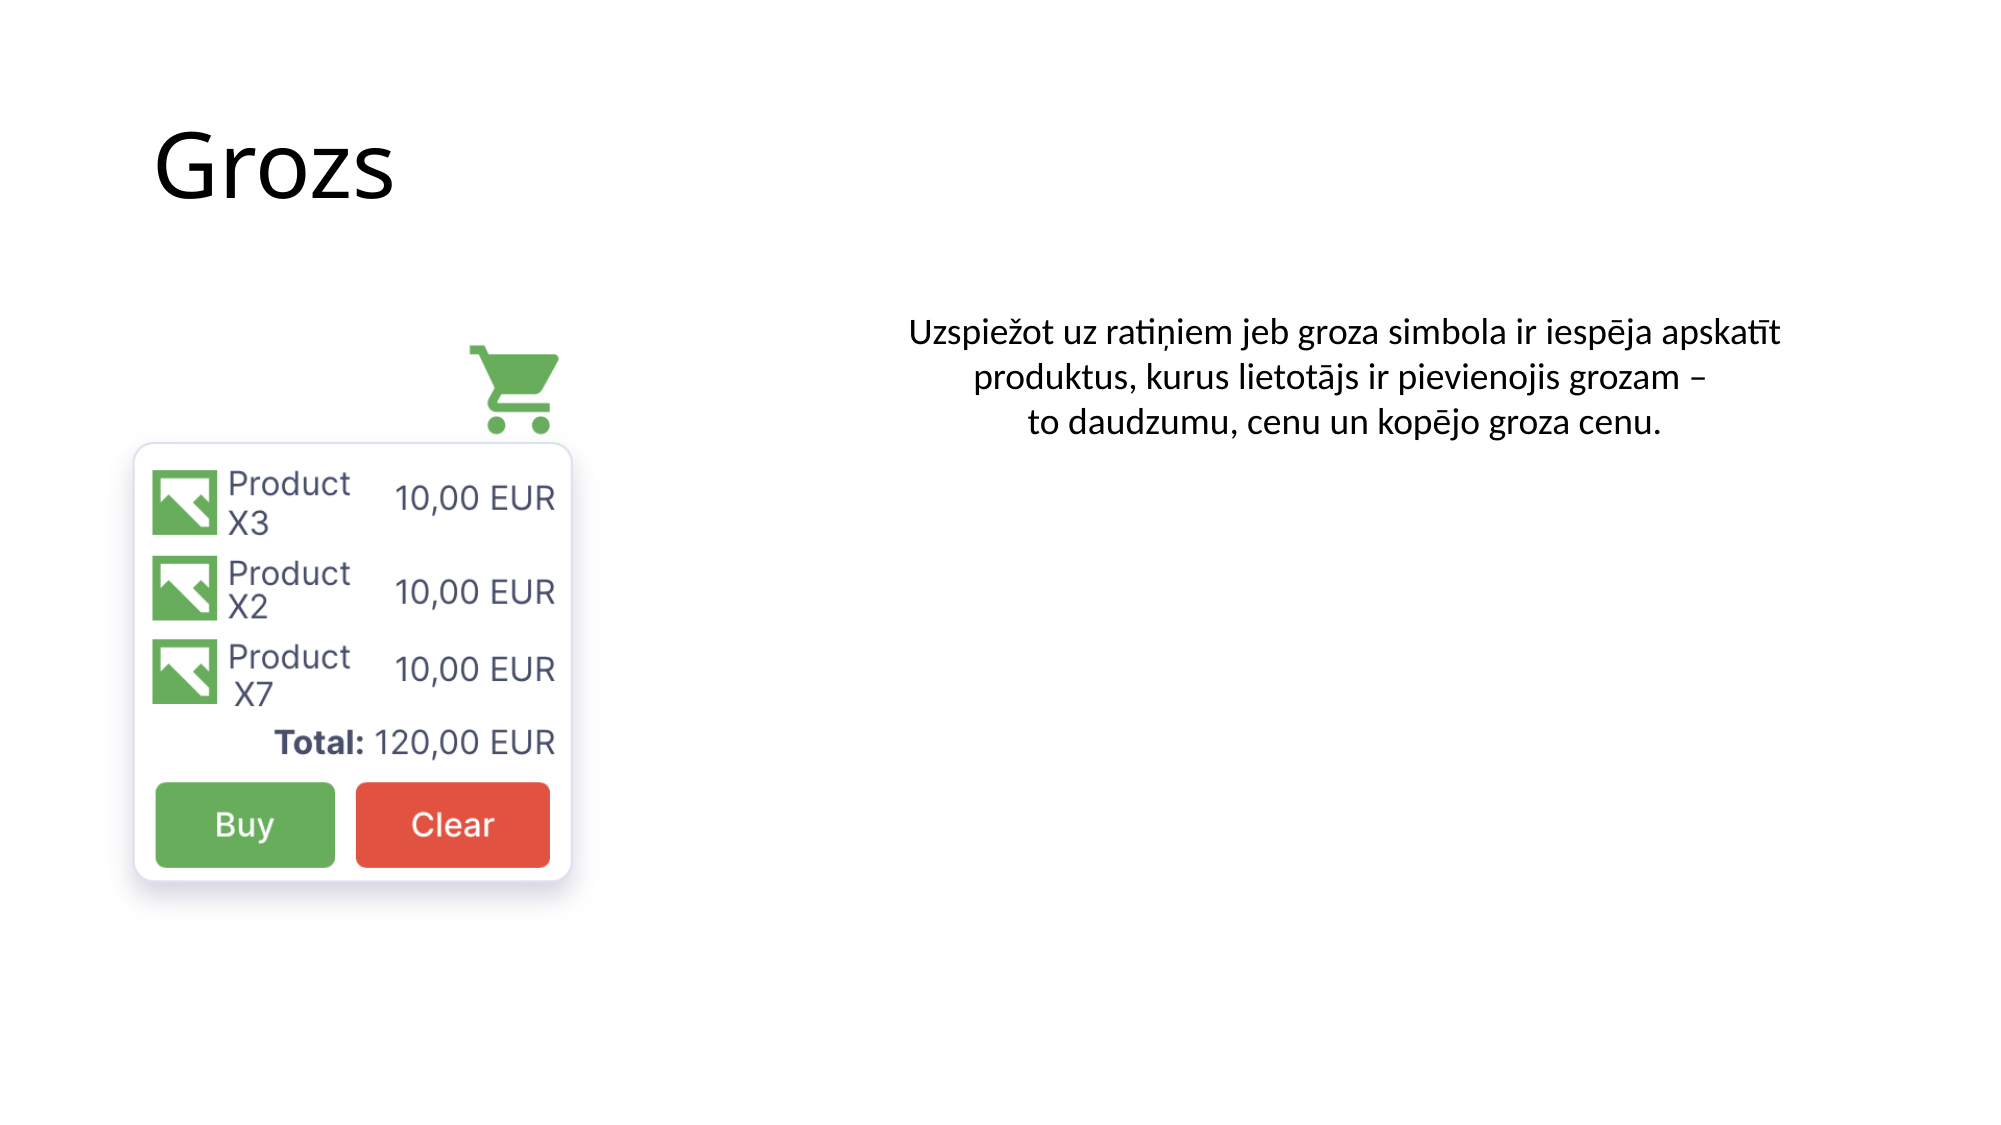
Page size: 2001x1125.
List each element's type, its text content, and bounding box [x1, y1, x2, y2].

picture [44, 299, 647, 942]
text_box Uzspiežot uz ratiņiem jeb groza simbola ir iespēja apskatīt produktus, kurus lietotājs ir pievienojis grozam – to daudzumu, cenu un kopējo groza cenu. [844, 299, 1846, 450]
title Grozs [137, 59, 1863, 278]
